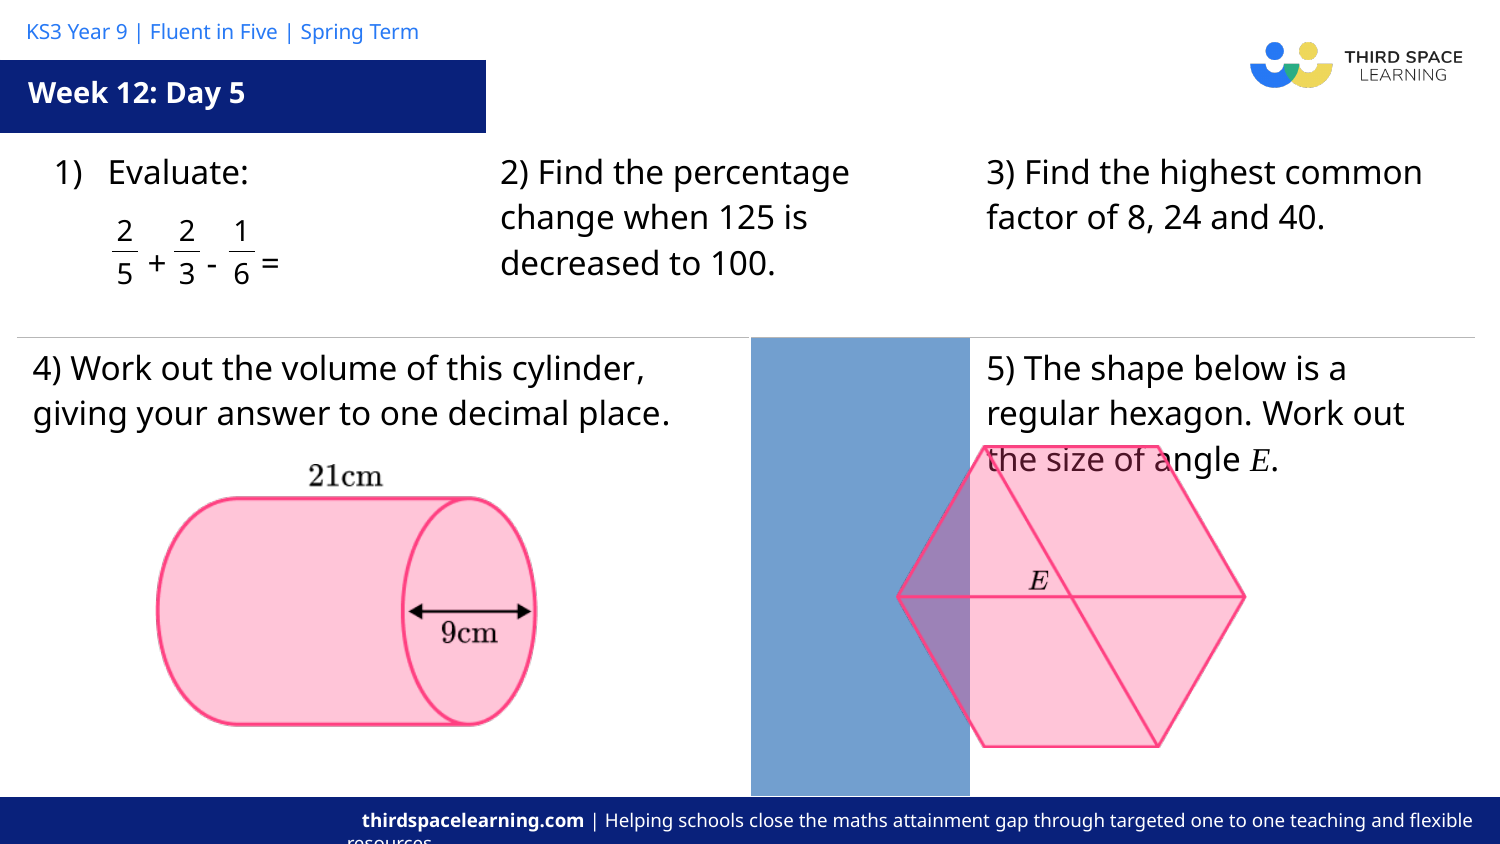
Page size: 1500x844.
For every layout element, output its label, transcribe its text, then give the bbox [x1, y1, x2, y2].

table_cell 5) The shape below is a regular hexagon. Work out the size of angle E. [972, 338, 1474, 795]
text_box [228, 211, 256, 292]
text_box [173, 211, 201, 292]
text_box Week 12: Day 5 [13, 59, 383, 125]
table_cell 4) Work out the volume of this cylinder, giving your answer to one decimal place. [19, 338, 749, 795]
picture [896, 444, 1248, 749]
table_header 3) Find the highest common factor of 8, 24 and 40. [972, 142, 1474, 337]
picture [155, 464, 539, 728]
table_header Evaluate: + - = [19, 142, 484, 337]
table_header 2) Find the percentage change when 125 is decreased to 100. [486, 142, 970, 337]
picture [1250, 33, 1465, 99]
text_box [111, 211, 139, 292]
